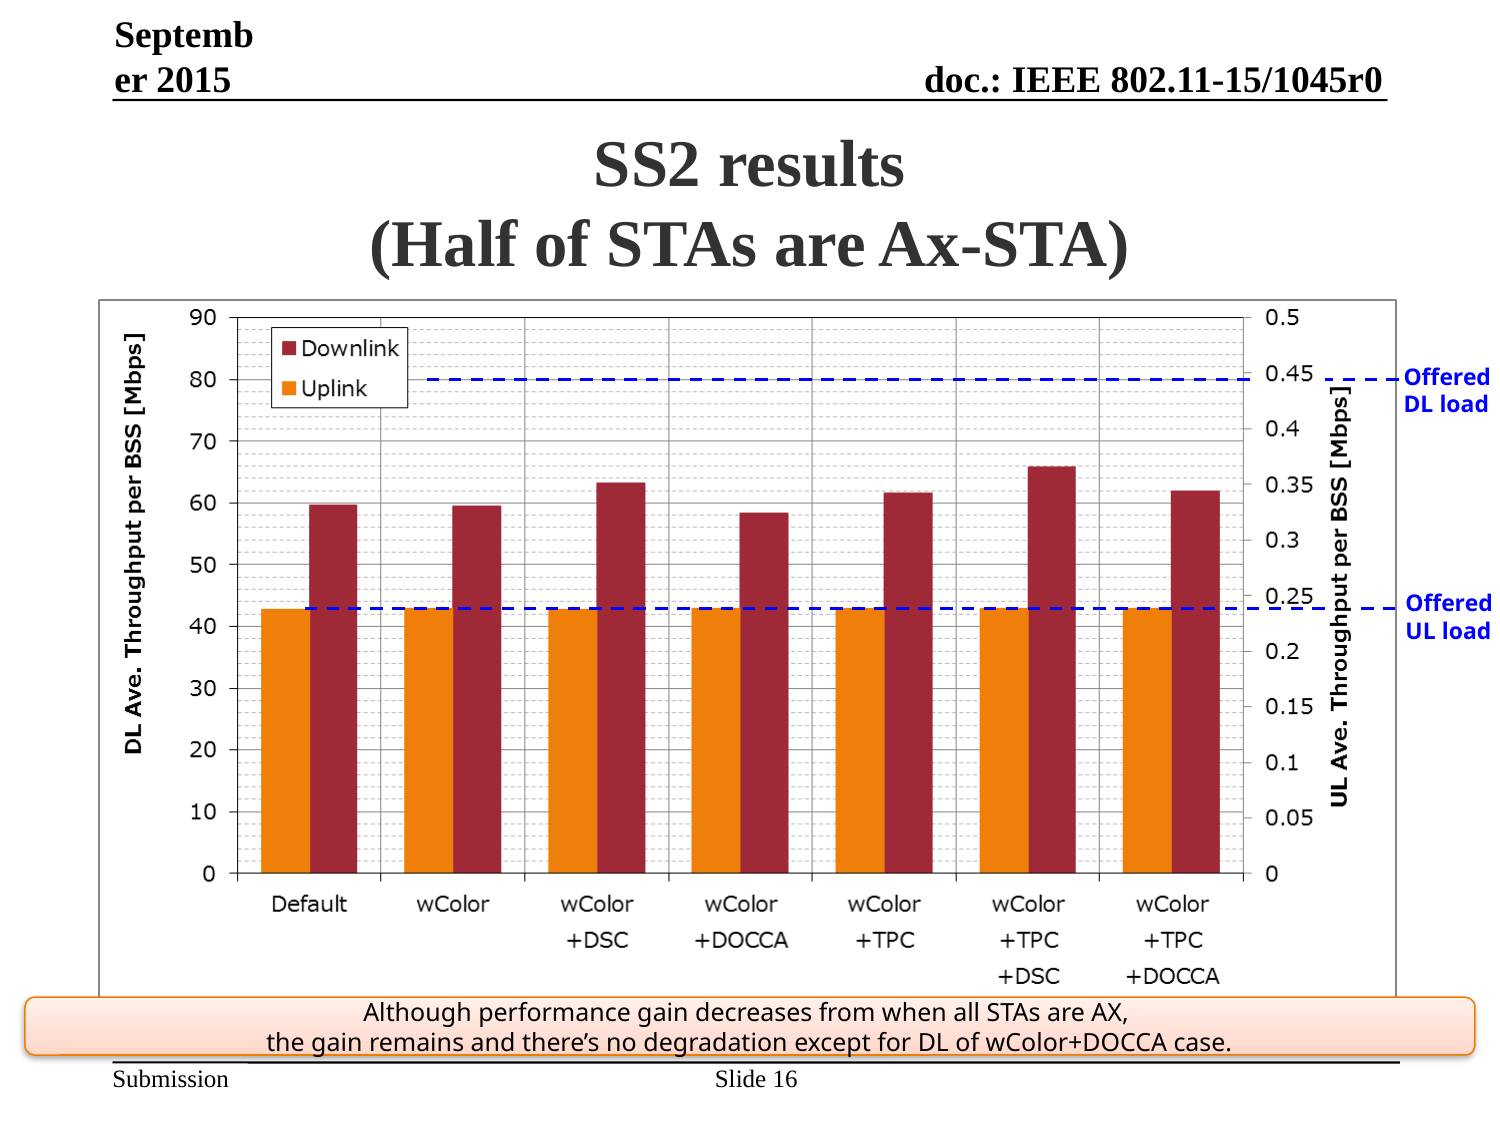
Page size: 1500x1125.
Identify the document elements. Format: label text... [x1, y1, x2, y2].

picture [98, 299, 1397, 1018]
title SS2 results (Half of STAs are Ax-STA) [112, 112, 1388, 288]
slide_number Slide 16 [712, 1063, 800, 1093]
text_box Offered UL load [1405, 588, 1499, 644]
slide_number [114, 54, 270, 101]
text_box Although performance gain decreases from when all STAs are AX, the gain remains and there’s no degradation except for DL of wColor+DOCCA case. [24, 996, 1476, 1056]
text_box Offered DL load [1403, 362, 1498, 418]
